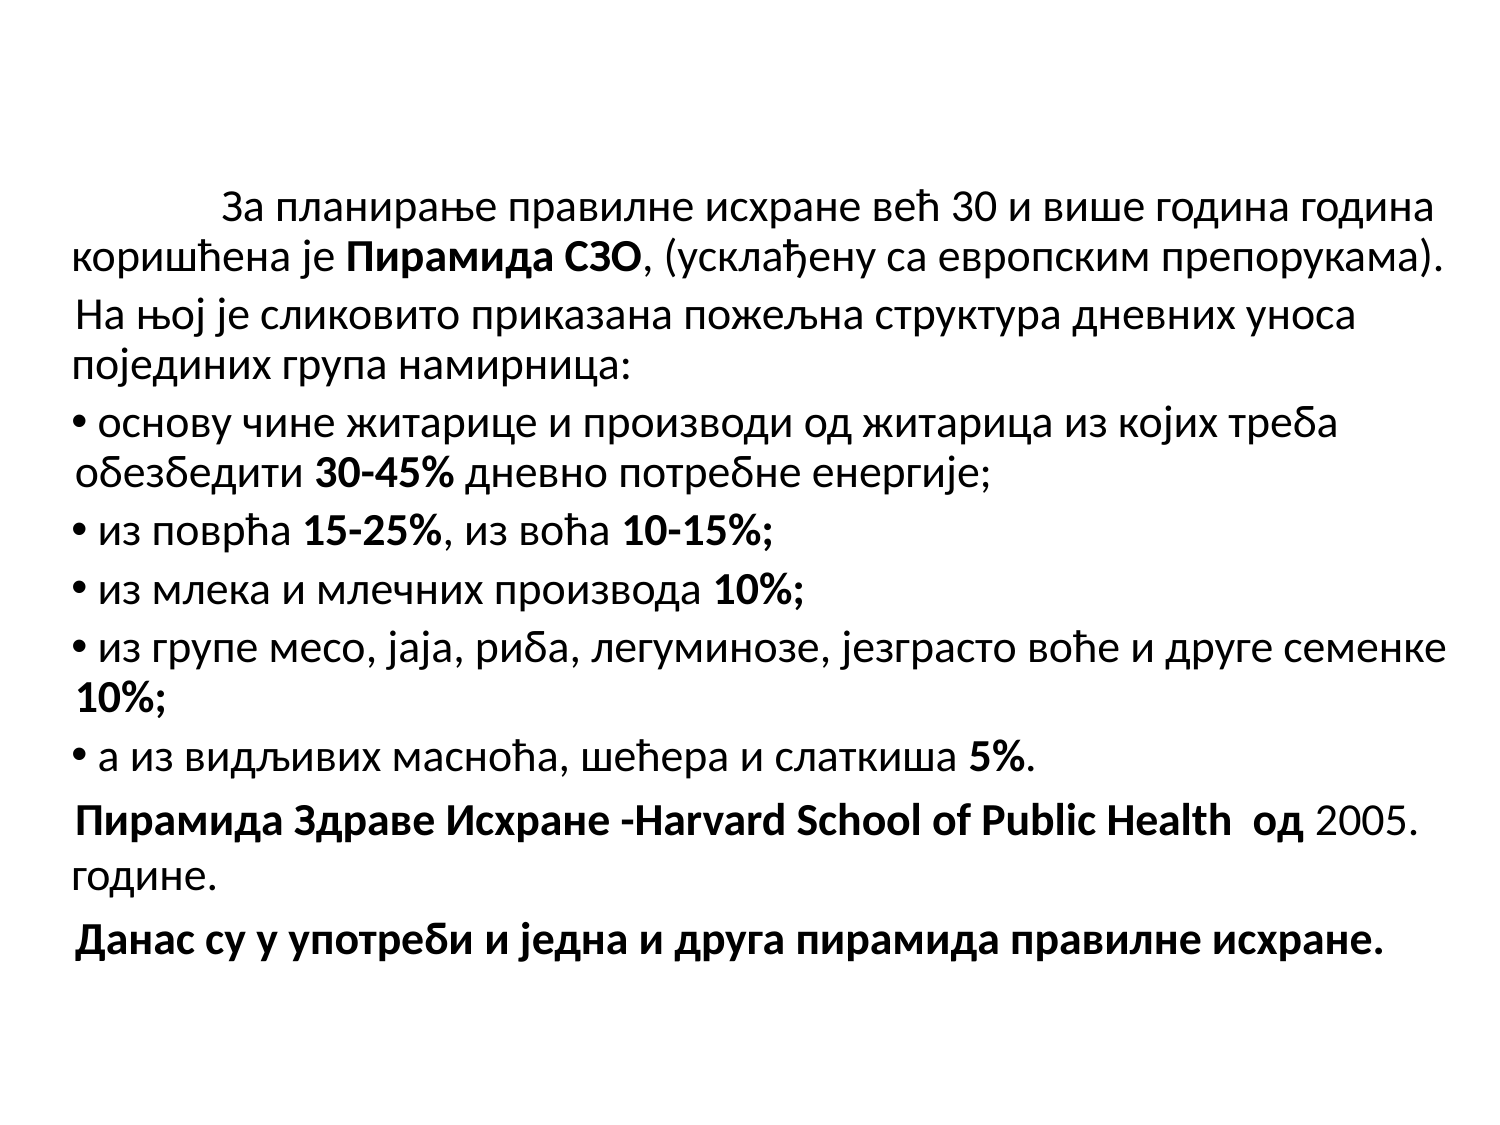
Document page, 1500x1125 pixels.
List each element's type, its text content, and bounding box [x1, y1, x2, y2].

list За планирање правилне исхране већ 30 и више година година коришћена је Пирамида СЗО, (усклађену са европским препорукама). На њој је сликовито приказана пожељна структура дневних уноса појединих група намирница: основу чине житарице и производи од житарица из којих треба обезбедити 30-45% дневно потребне енергије; из поврћа 15-25%, из воћа 10-15%; из млека и млечних производа 10%; из групе месо, јаја, риба, легуминозе, језграсто воће и друге семенке 10%; а из видљивих масноћа, шећера и слаткиша 5%. Пирамида Здраве Исхране -Harvard School of Public Health од 2005. године. Данас су у употреби и једна и друга пирамида правилне исхране. [0, 174, 1500, 1125]
